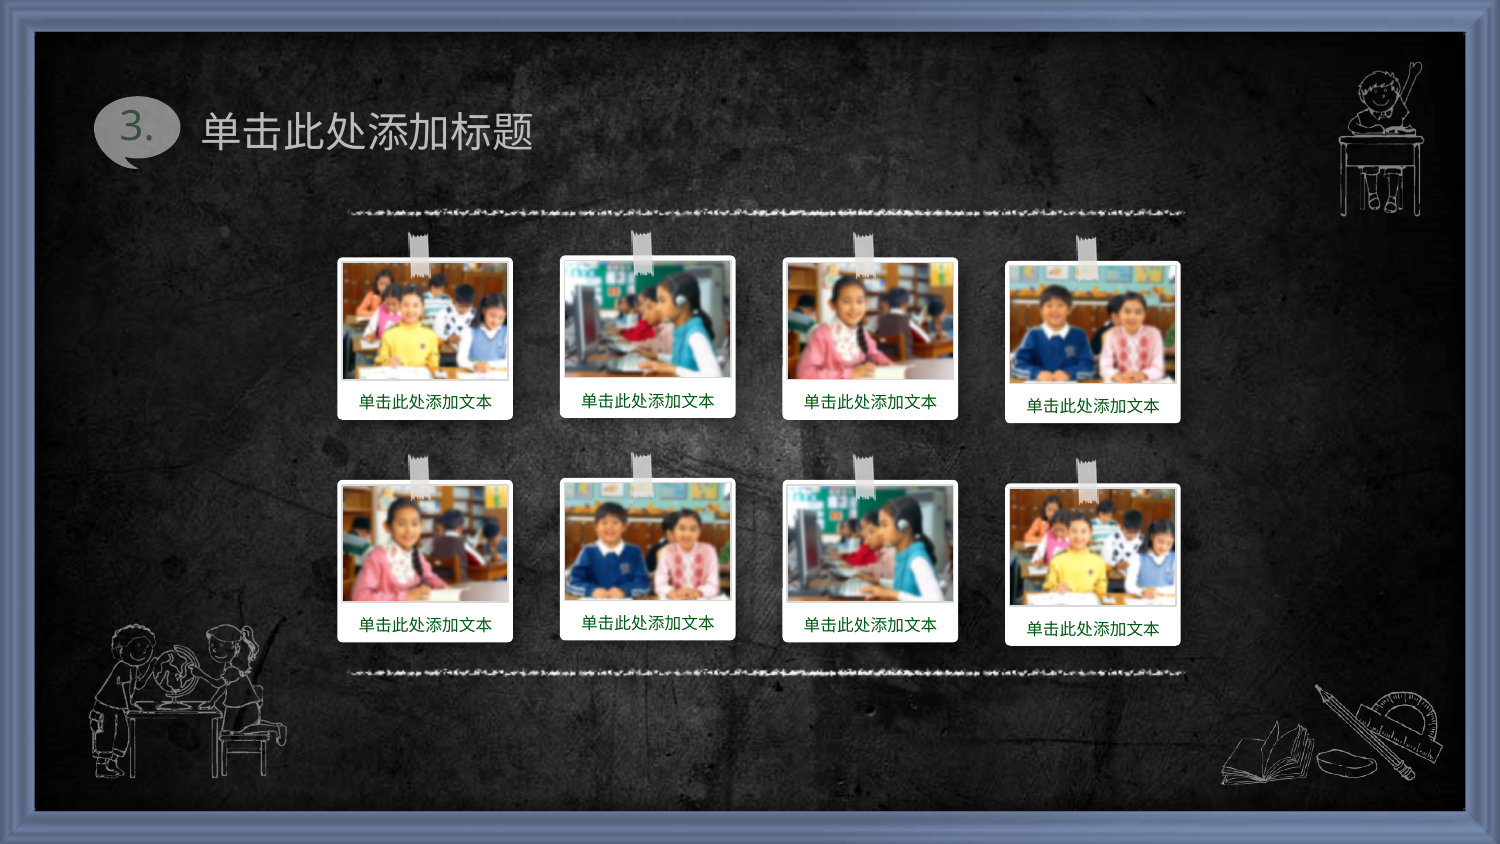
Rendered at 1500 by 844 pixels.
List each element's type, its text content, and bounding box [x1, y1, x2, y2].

picture [64, 582, 292, 791]
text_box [782, 225, 959, 421]
picture [1332, 54, 1434, 223]
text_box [1004, 451, 1181, 647]
picture [324, 185, 1213, 241]
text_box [559, 223, 736, 419]
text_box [337, 447, 514, 643]
picture [324, 645, 1213, 701]
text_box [1004, 228, 1181, 424]
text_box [337, 225, 514, 421]
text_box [782, 447, 959, 643]
picture [1221, 684, 1443, 785]
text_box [559, 445, 736, 642]
title 单击此处添加标题 [185, 97, 1022, 164]
